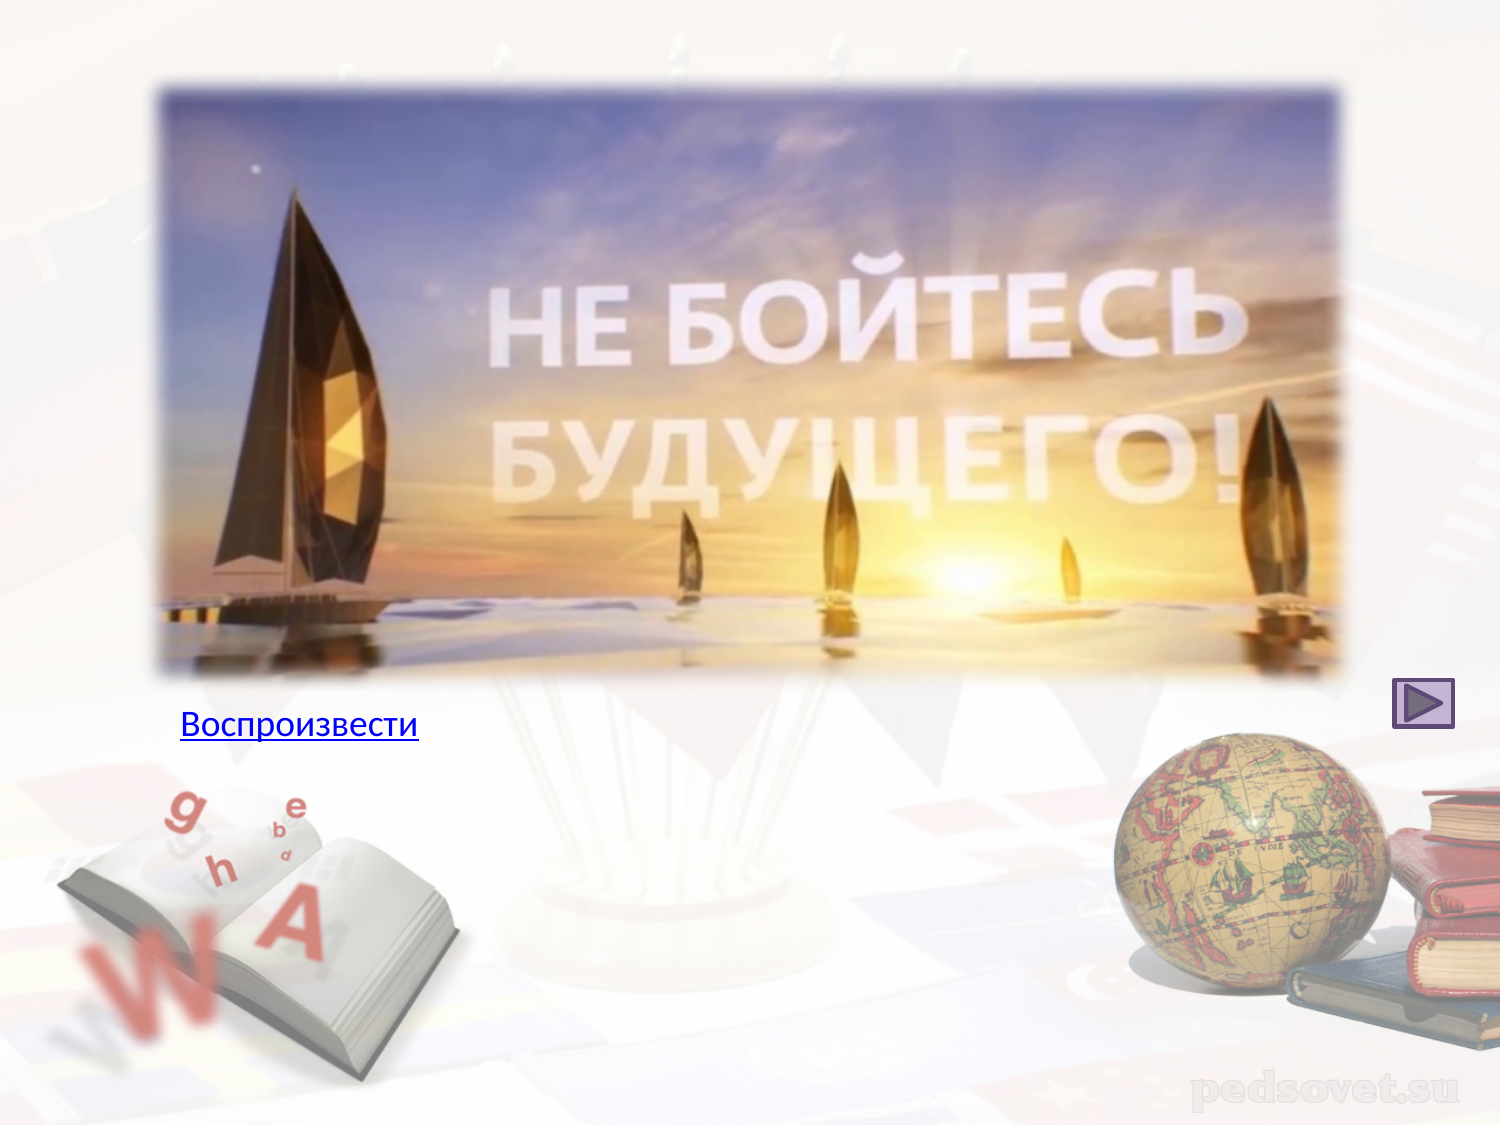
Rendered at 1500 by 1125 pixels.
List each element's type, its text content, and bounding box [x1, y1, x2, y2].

text_box [1392, 678, 1455, 729]
text_box Воспроизвести [165, 700, 434, 752]
picture [140, 70, 1358, 692]
